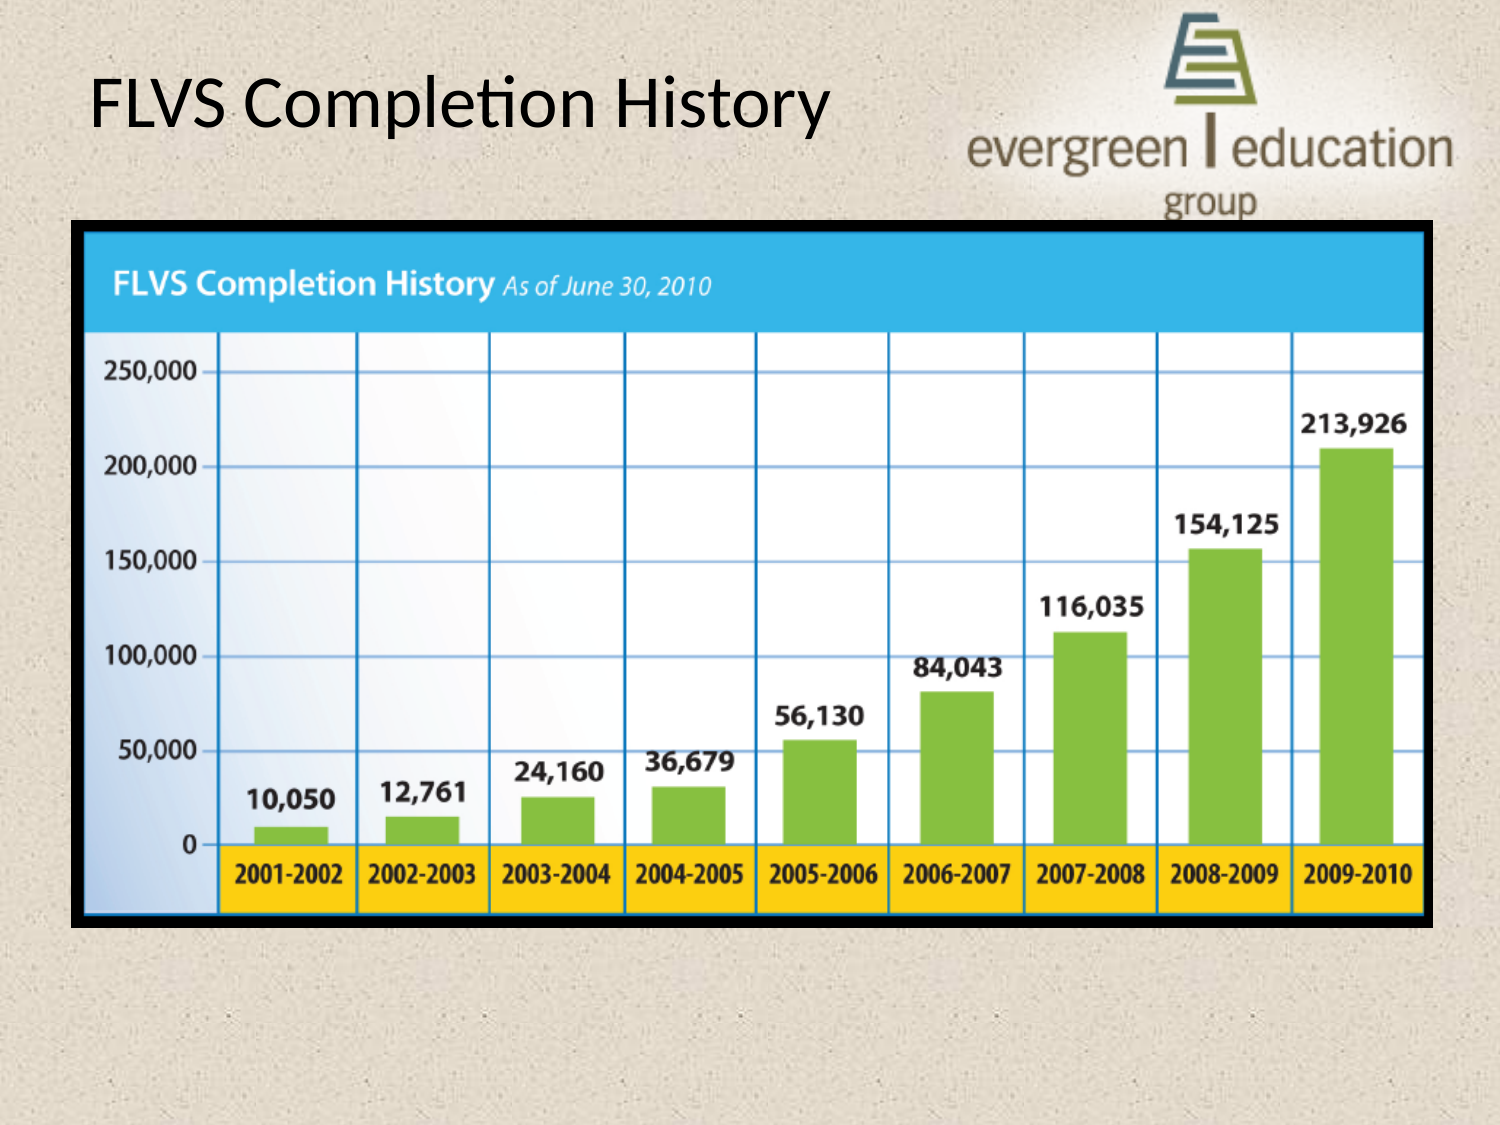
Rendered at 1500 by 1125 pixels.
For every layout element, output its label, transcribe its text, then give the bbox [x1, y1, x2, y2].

title FLVS Completion History [75, 45, 1425, 218]
picture [0, 0, 1500, 1125]
